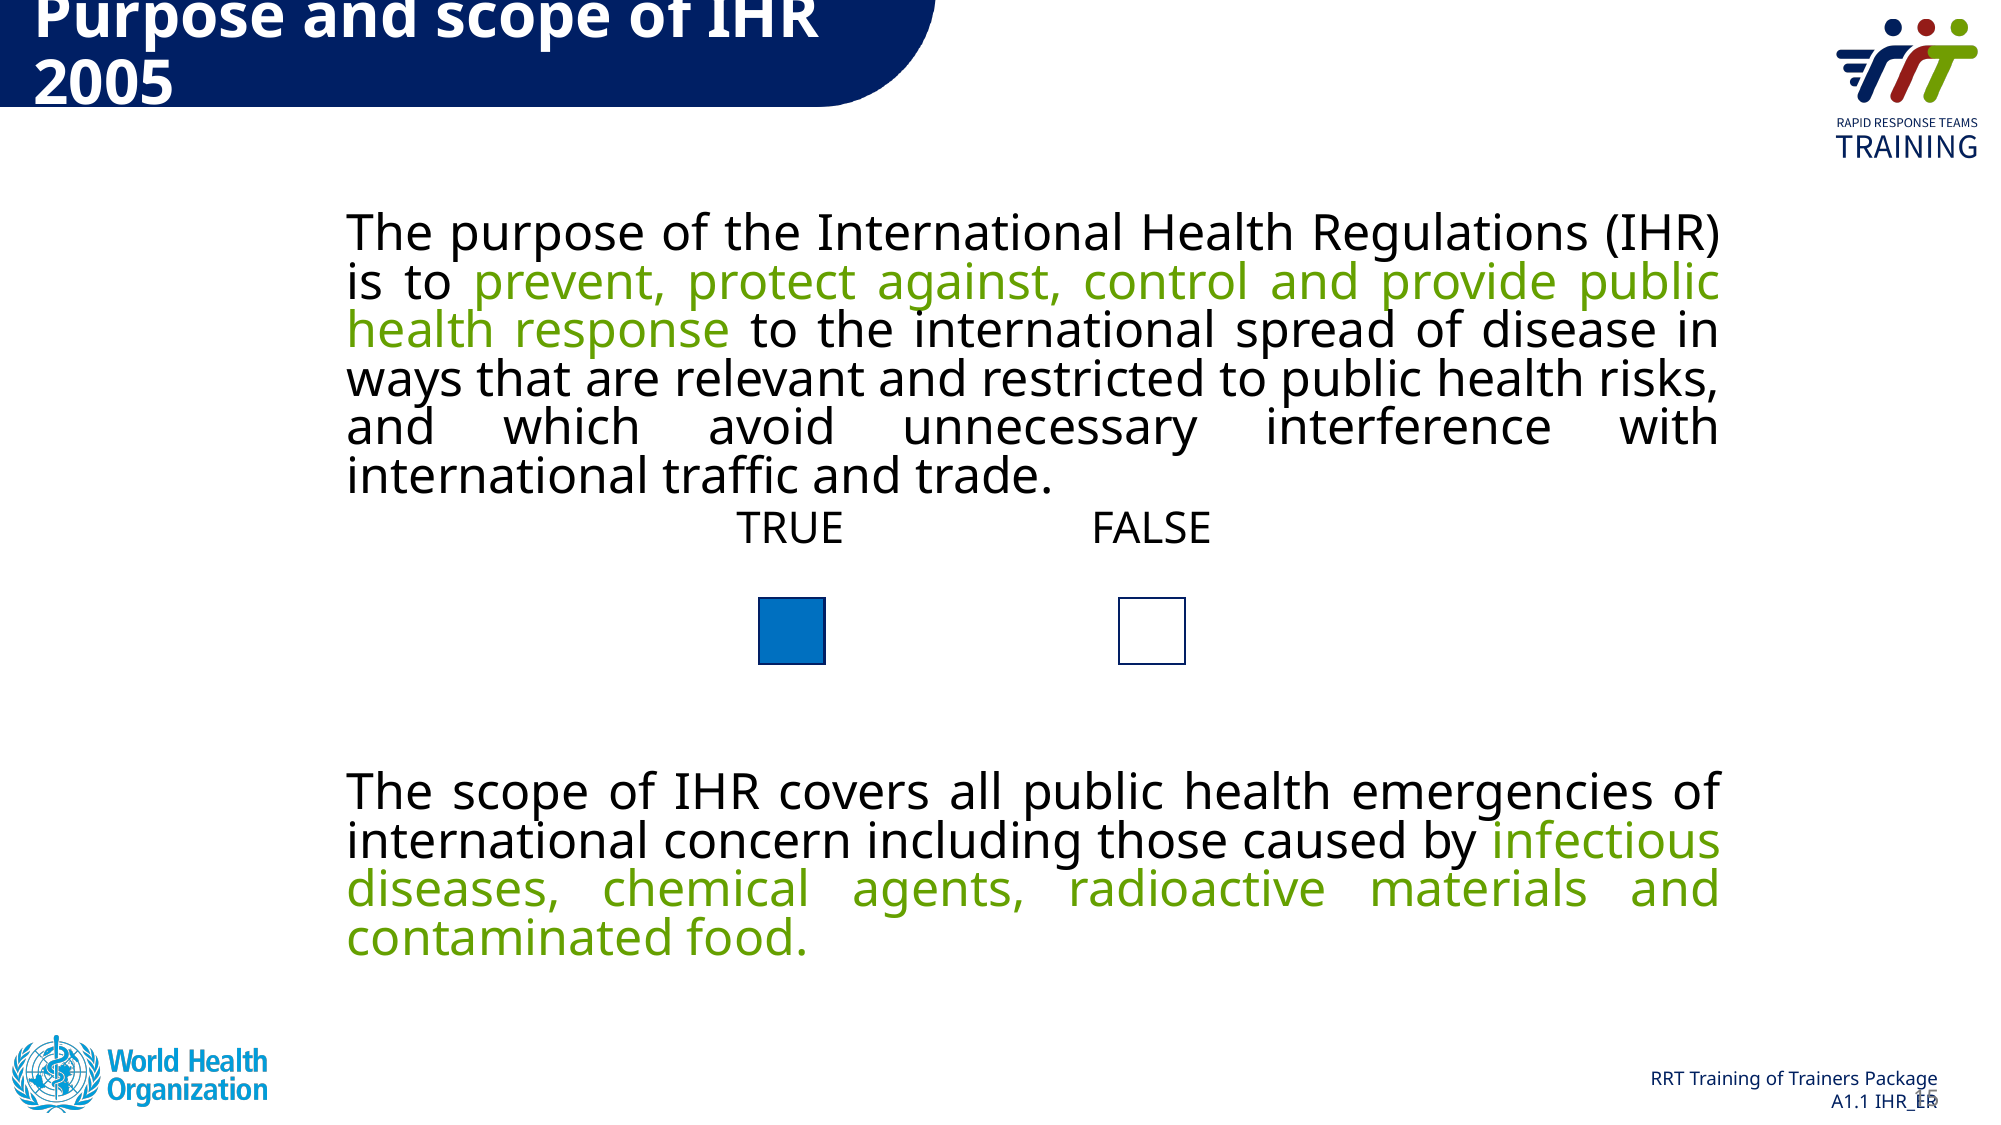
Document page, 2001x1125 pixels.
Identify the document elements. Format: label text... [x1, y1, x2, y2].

text_box FALSE [1083, 492, 1220, 560]
text_box [759, 598, 825, 664]
picture [1835, 19, 1978, 167]
picture [0, 0, 936, 107]
list The purpose of the International Health Regulations (IHR) is to prevent, protect against, control and provide public health response to the international spread of disease in ways that are relevant and restricted to public health risks, and which avoid unnecessary interference with international traffic and trade. The scope of IHR covers all public health emergencies of international concern including those caused by infectious diseases, chemical agents, radioactive materials and contaminated food. [338, 204, 1730, 1040]
picture [12, 1035, 267, 1113]
title Purpose and scope of IHR 2005 [25, 0, 878, 105]
text_box TRUE [728, 492, 852, 560]
picture [58, 1050, 64, 1058]
picture [12, 1083, 48, 1113]
text_box [1119, 598, 1185, 664]
